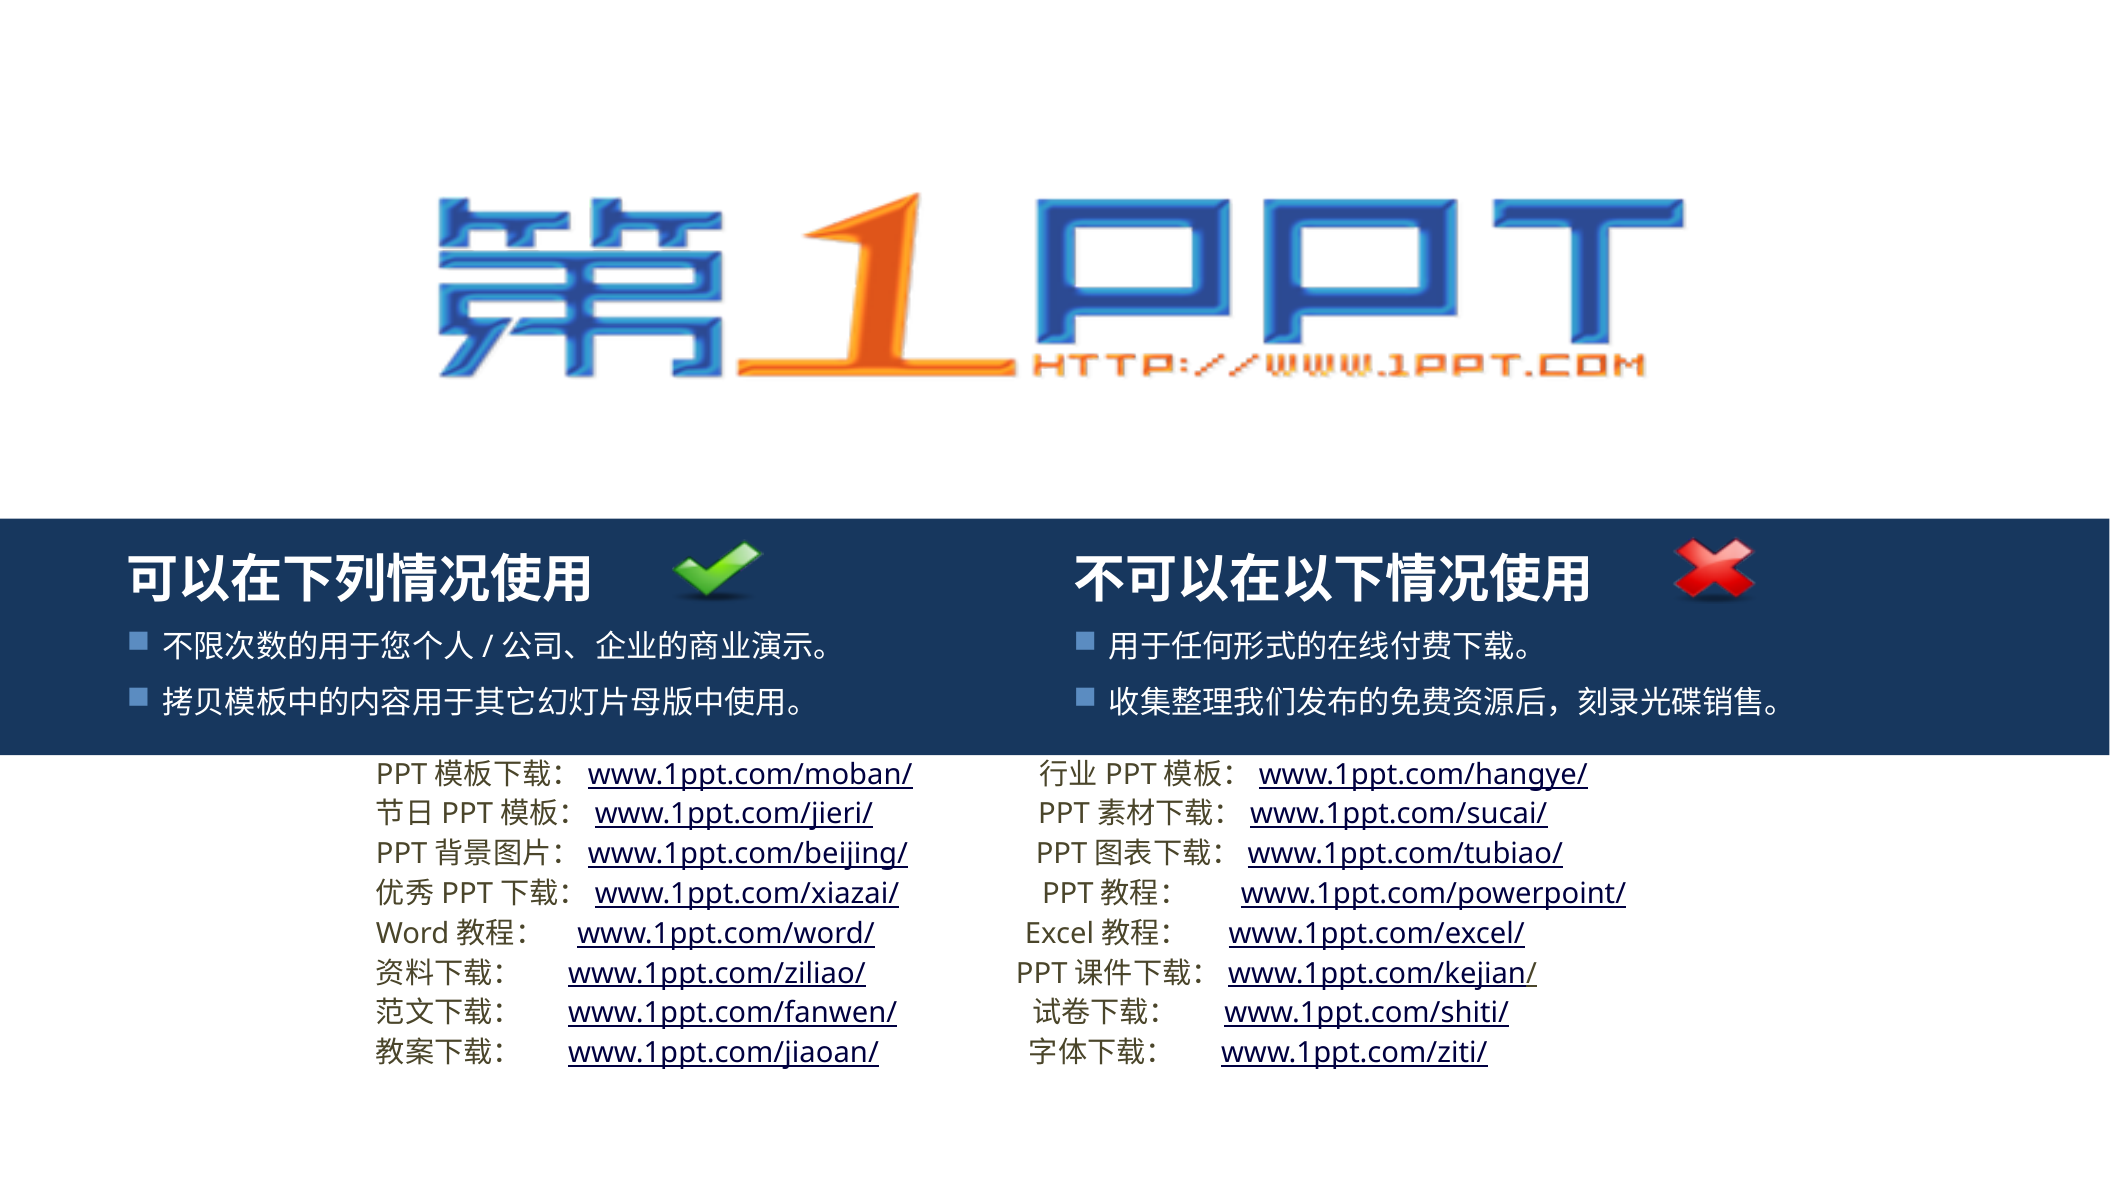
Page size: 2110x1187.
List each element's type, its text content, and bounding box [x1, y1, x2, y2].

picture [1668, 535, 1760, 605]
text_box 不可以在以下情况使用 用于任何形式的在线付费下载。 收集整理我们发布的免费资源后，刻录光碟销售。 [1054, 535, 2002, 804]
picture [189, 54, 1969, 519]
text_box PPT模板下载：www.1ppt.com/moban/ 行业PPT模板：www.1ppt.com/hangye/ 节日PPT模板：www.1ppt.com/jieri/ PPT素材下载：www.1ppt.com/sucai/ PPT背景图片：www.1ppt.com/beijing/ PPT图表下载：www.1ppt.com/tubiao/ 优秀PPT下载：www.1ppt.com/xiazai/ PPT教程： www.1ppt.com/powerpoint/ Word教程： www.1ppt.com/word/ Excel教程： www.1ppt.com/excel/ 资料下载： www.1ppt.com/ziliao/ PPT课件下载：www.1ppt.com/kejian/ 范文下载： www.1ppt.com/fanwen/ 试卷下载： www.1ppt.com/shiti/ 教案下载： www.1ppt.com/jiaoan/ 字体下载： www.1ppt.com/ziti/ [355, 804, 1848, 1063]
text_box 可以在下列情况使用 不限次数的用于您个人/公司、企业的商业演示。 拷贝模板中的内容用于其它幻灯片母版中使用。 [107, 535, 1055, 816]
text_box [0, 518, 2110, 756]
picture [672, 535, 764, 605]
